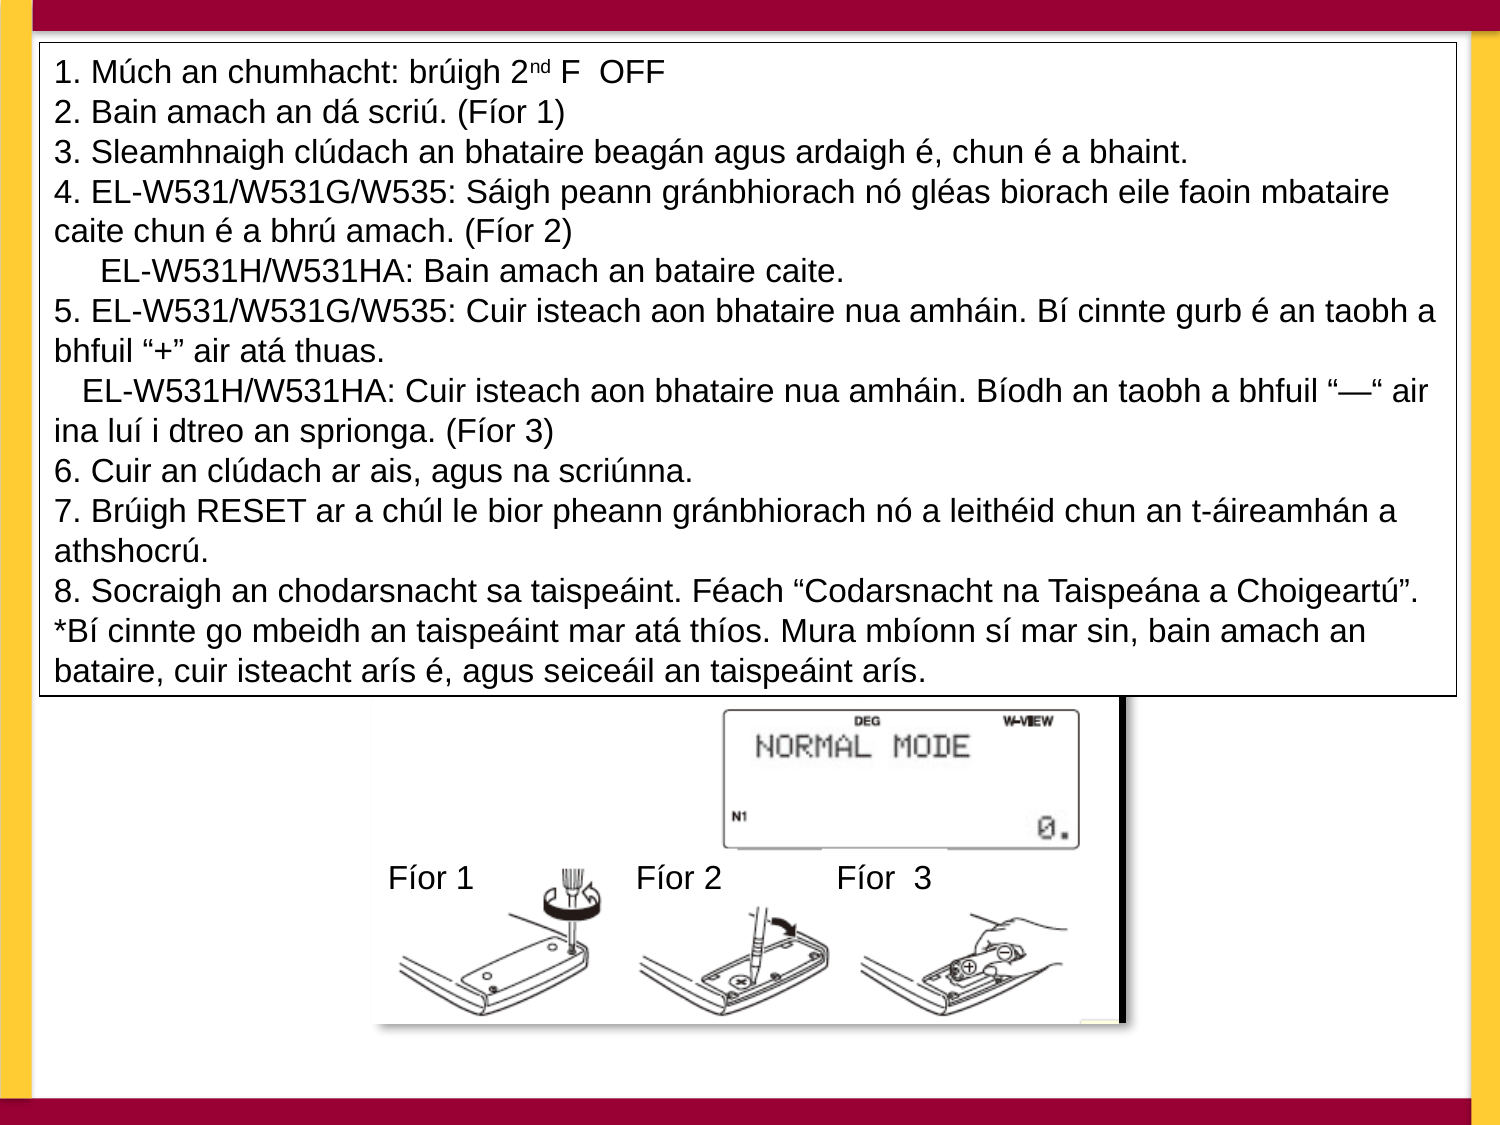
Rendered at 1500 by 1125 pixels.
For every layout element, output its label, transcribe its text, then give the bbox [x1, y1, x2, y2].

picture [371, 101, 1120, 1024]
text_box 1. Múch an chumhacht: brúigh 2nd F OFF 2. Bain amach an dá scriú. (Fíor 1) 3. Sleamhnaigh clúdach an bhataire beagán agus ardaigh é, chun é a bhaint. 4. EL-W531/W531G/W535: Sáigh peann gránbhiorach nó gléas biorach eile faoin mbataire caite chun é a bhrú amach. (Fíor 2) EL-W531H/W531HA: Bain amach an bataire caite. 5. EL-W531/W531G/W535: Cuir isteach aon bhataire nua amháin. Bí cinnte gurb é an taobh a bhfuil “+” air atá thuas. EL-W531H/W531HA: Cuir isteach aon bhataire nua amháin. Bíodh an taobh a bhfuil “—“ air ina luí i dtreo an sprionga. (Fíor 3) 6. Cuir an clúdach ar ais, agus na scriúnna. 7. Brúigh RESET ar a chúl le bior pheann gránbhiorach nó a leithéid chun an t-áireamhán a athshocrú. 8. Socraigh an chodarsnacht sa taispeáint. Féach “Codarsnacht na Taispeána a Choigeartú”. *Bí cinnte go mbeidh an taispeáint mar atá thíos. Mura mbíonn sí mar sin, bain amach an bataire, cuir isteacht arís é, agus seiceáil an taispeáint arís. [39, 42, 1457, 697]
